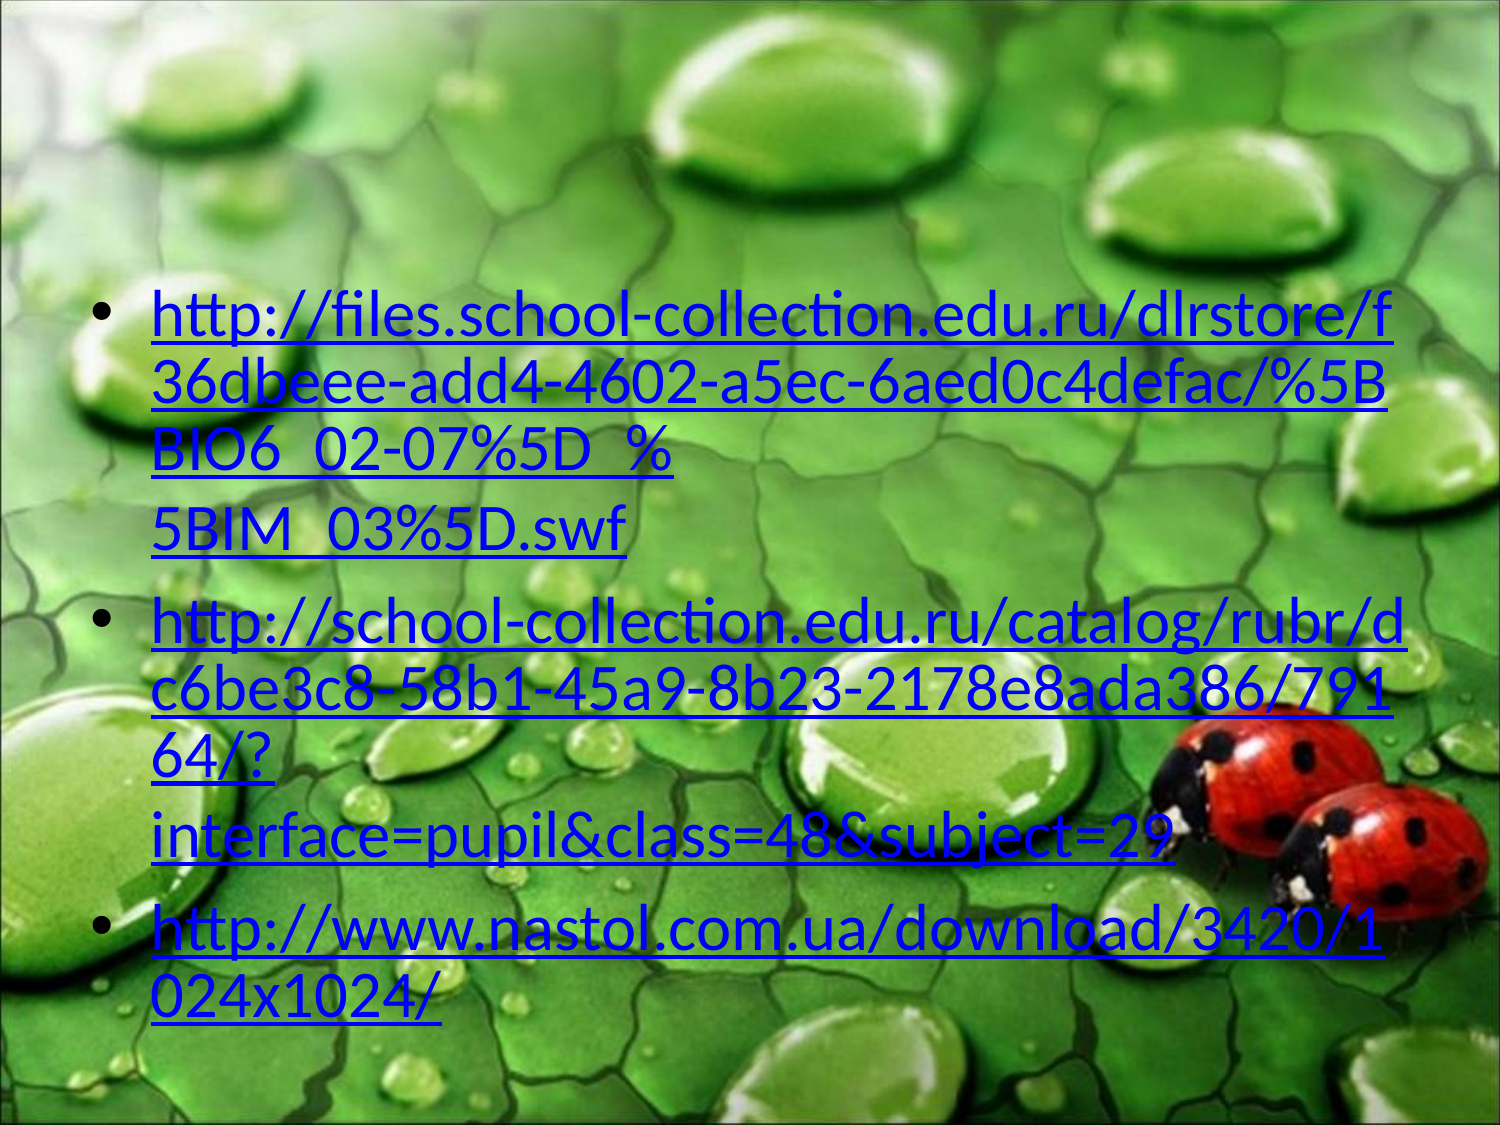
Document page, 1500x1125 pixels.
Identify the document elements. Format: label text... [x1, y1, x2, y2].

list http://files.school-collection.edu.ru/dlrstore/f36dbeee-add4-4602-a5ec-6aed0c4defac/%5BBIO6_02-07%5D_%5BIM_03%5D.swf http://school-collection.edu.ru/catalog/rubr/dc6be3c8-58b1-45a9-8b23-2178e8ada386/79164/?interface=pupil&class=48&subject=29 http://www.nastol.com.ua/download/3420/1024x1024/ [74, 262, 1426, 1006]
picture [0, 0, 1500, 1125]
